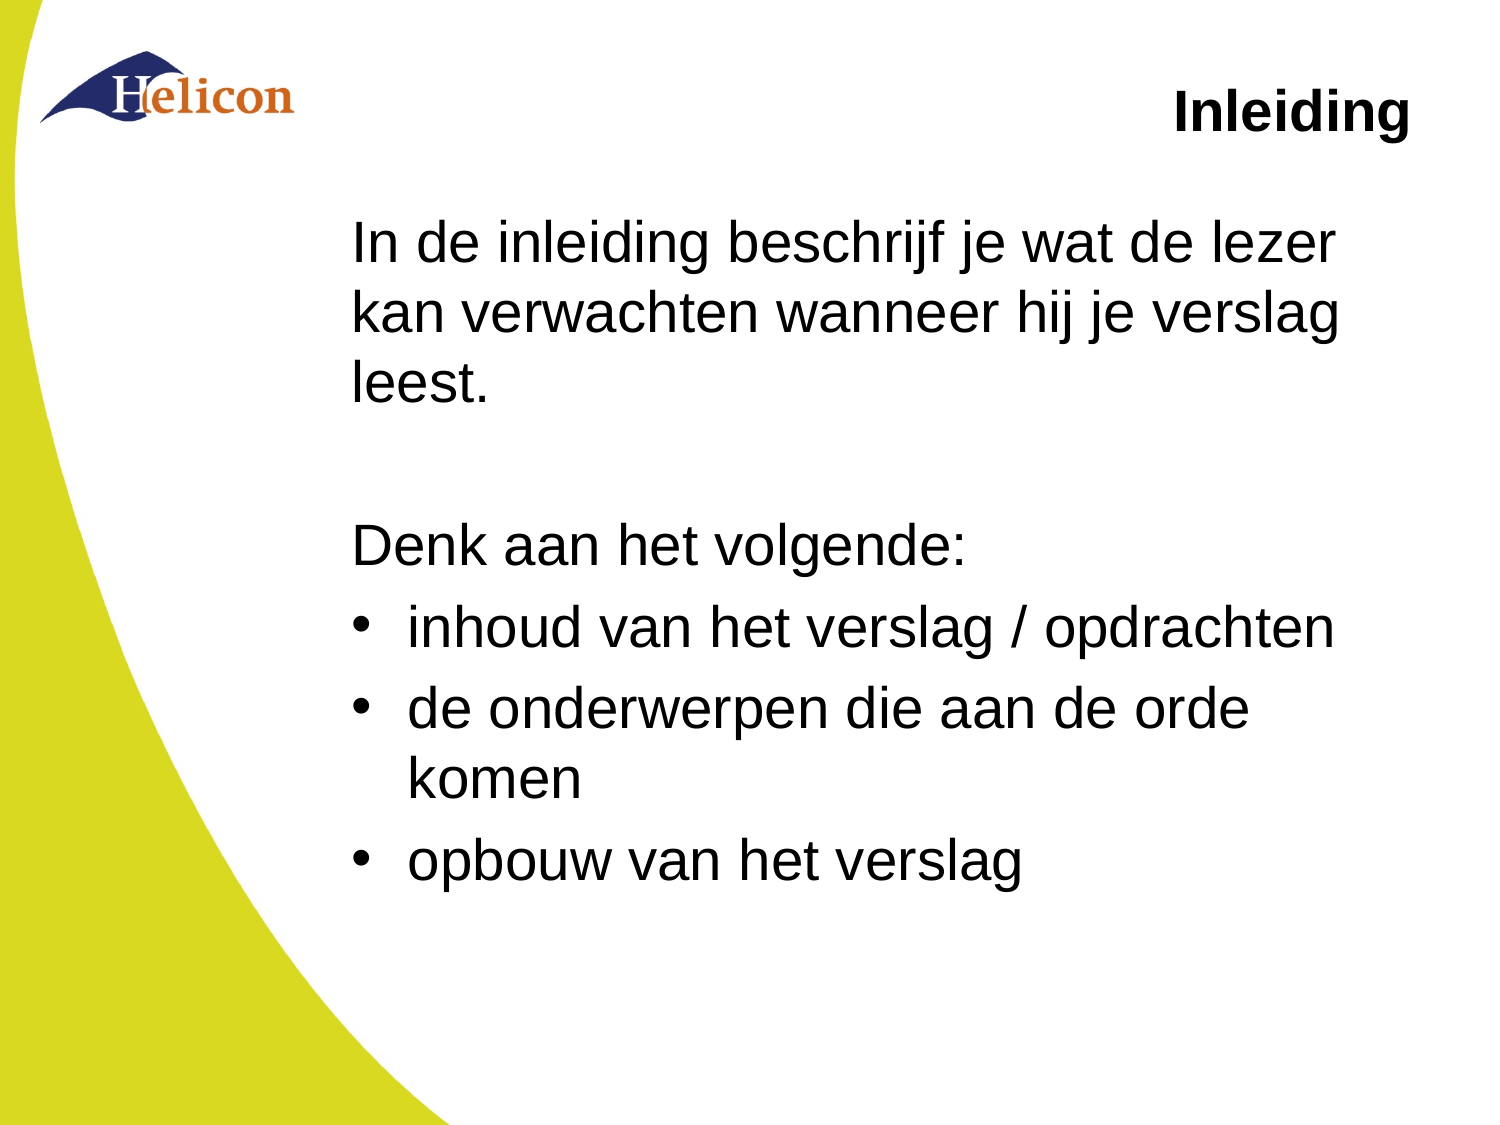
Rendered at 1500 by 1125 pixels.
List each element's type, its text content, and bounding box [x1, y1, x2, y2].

picture [0, 0, 1500, 1125]
list In de inleiding beschrijf je wat de lezer kan verwachten wanneer hij je verslag leest. Denk aan het volgende: inhoud van het verslag / opdrachten de onderwerpen die aan de orde komen opbouw van het verslag [336, 196, 1425, 1005]
title Inleiding [337, 54, 1428, 161]
